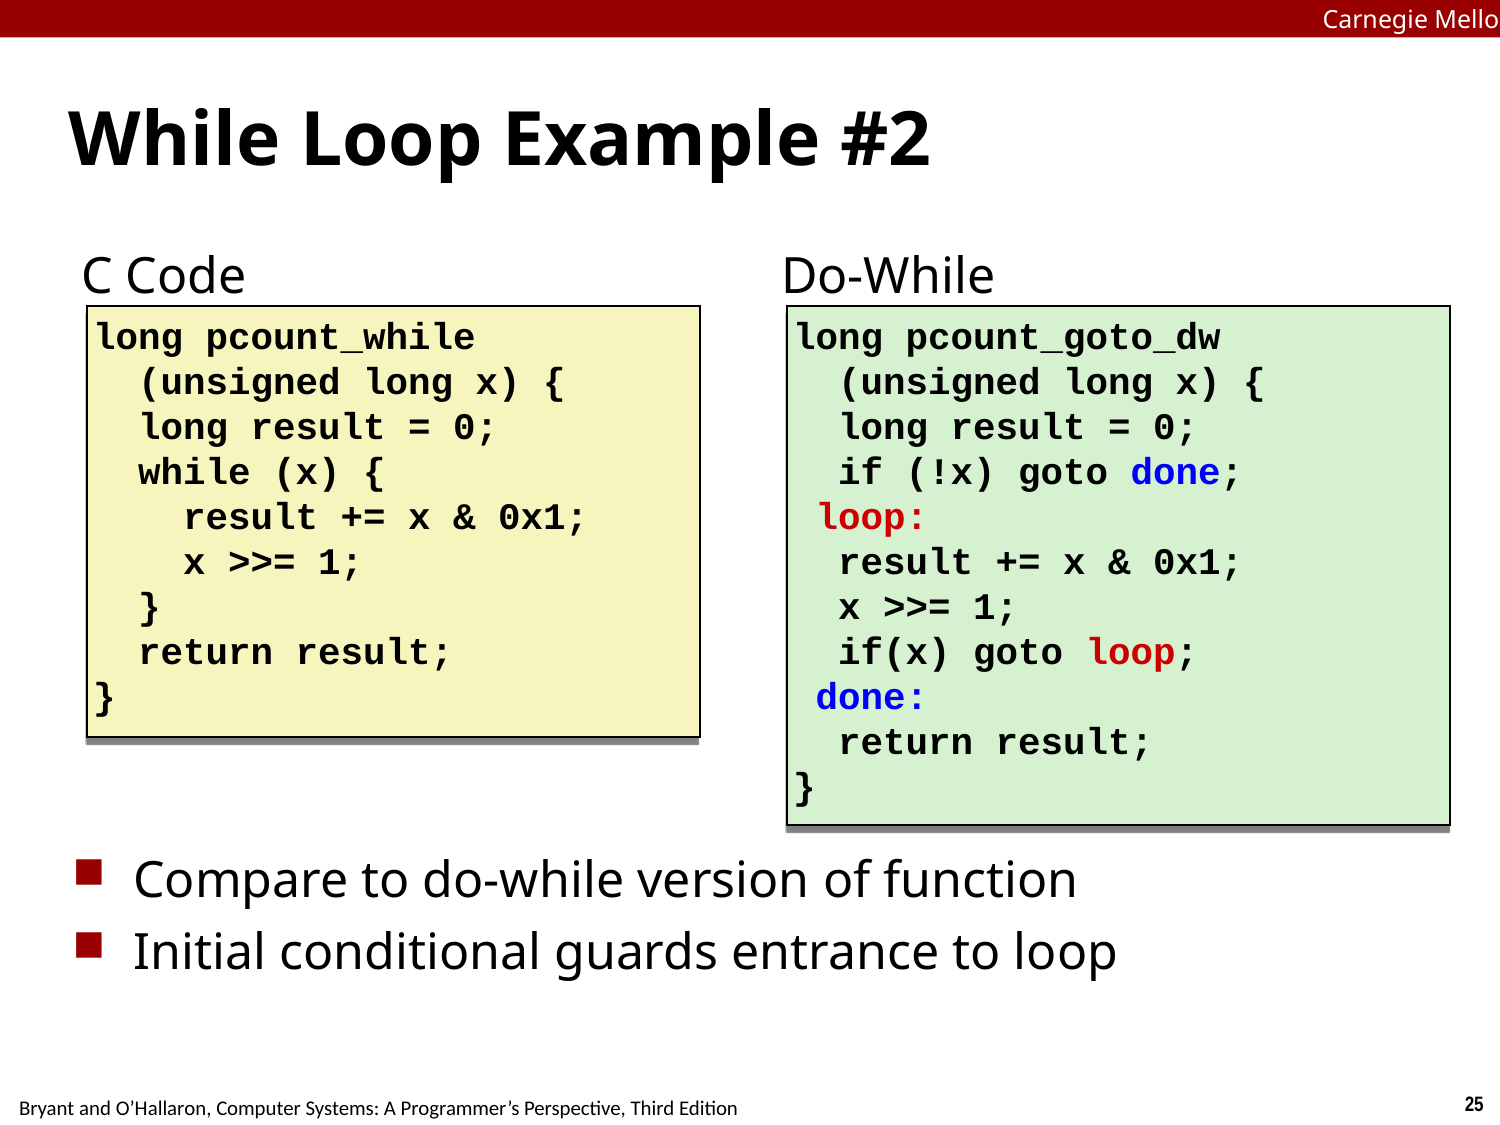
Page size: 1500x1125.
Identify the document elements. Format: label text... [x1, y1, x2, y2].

text_box long pcount_goto_dw (unsigned long x) { long result = 0; if (!x) goto done; loop: result += x & 0x1; x >>= 1; if(x) goto loop; done: return result; } [786, 305, 1450, 825]
title While Loop Example #2 [62, 41, 1438, 230]
text_box Carnegie Mellon [1322, 3, 1500, 33]
text_box C Code [75, 237, 505, 311]
text_box long pcount_while (unsigned long x) { long result = 0; while (x) { result += x & 0x1; x >>= 1; } return result; } [86, 305, 700, 738]
list Compare to do-while version of function Initial conditional guards entrance to loop [62, 839, 1438, 1050]
text_box [0, 0, 1500, 38]
text_box Do-While Version [774, 237, 1155, 311]
